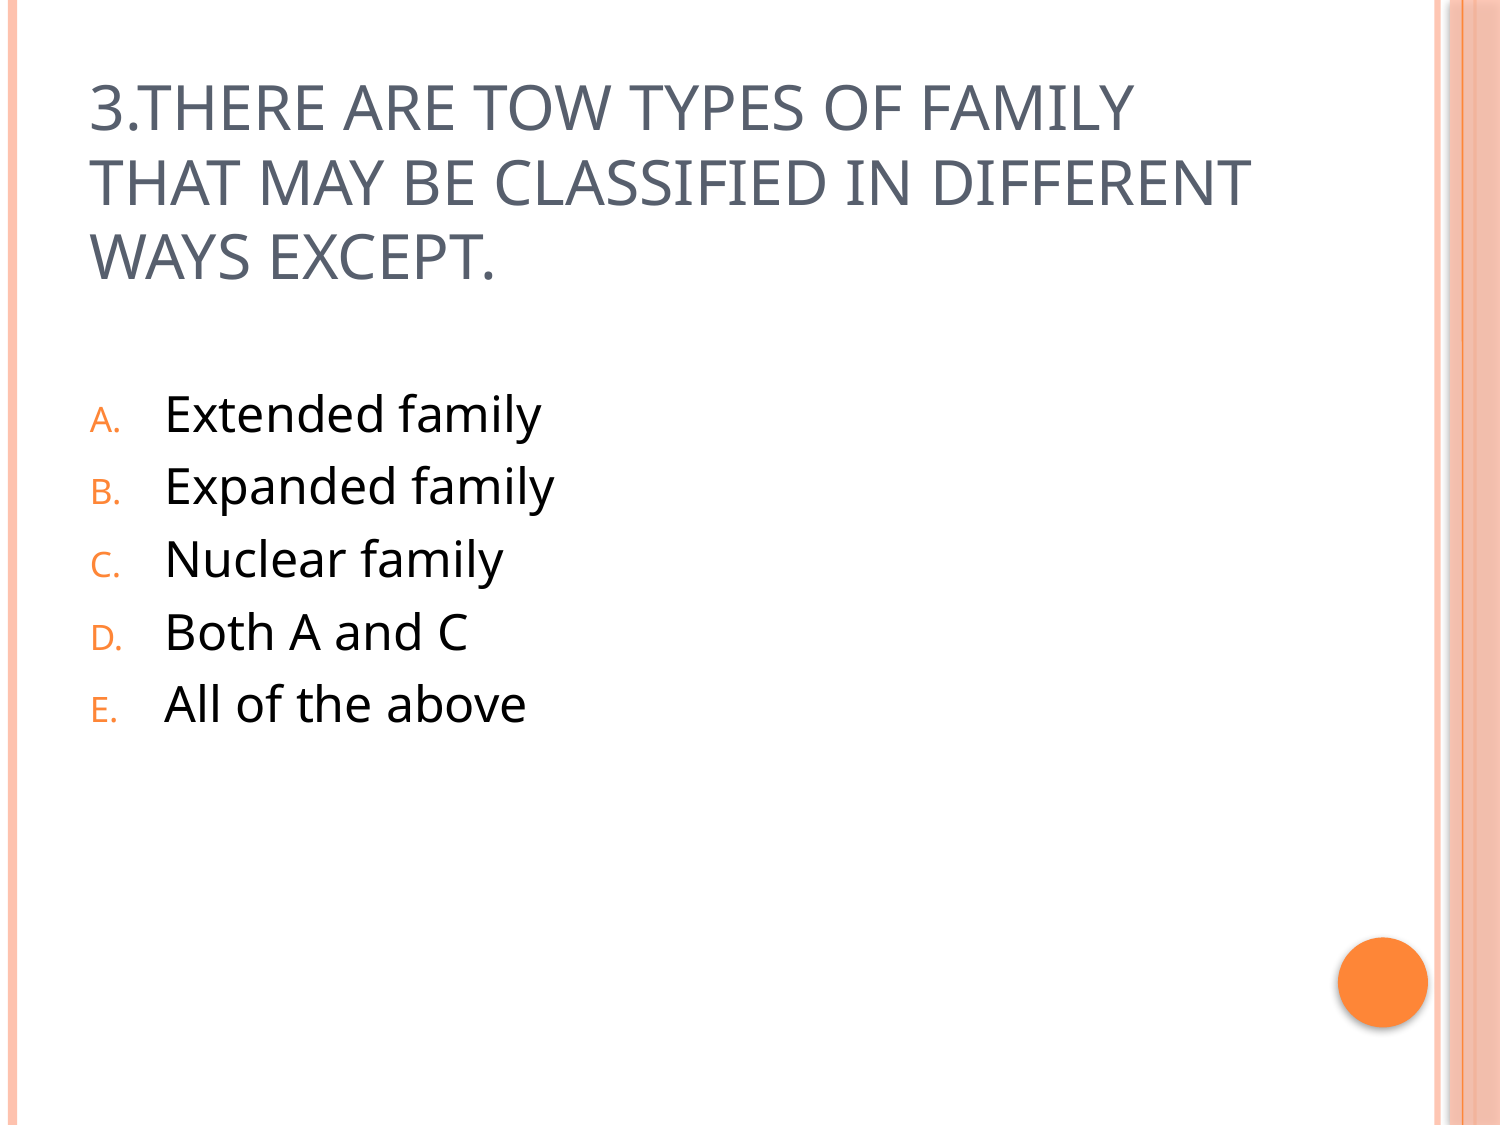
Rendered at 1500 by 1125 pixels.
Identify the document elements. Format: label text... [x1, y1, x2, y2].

title 3.There are tow types of family that may be classified in different ways except. [75, 45, 1300, 300]
list Extended family Expanded family Nuclear family Both A and C All of the above [75, 375, 1300, 1062]
